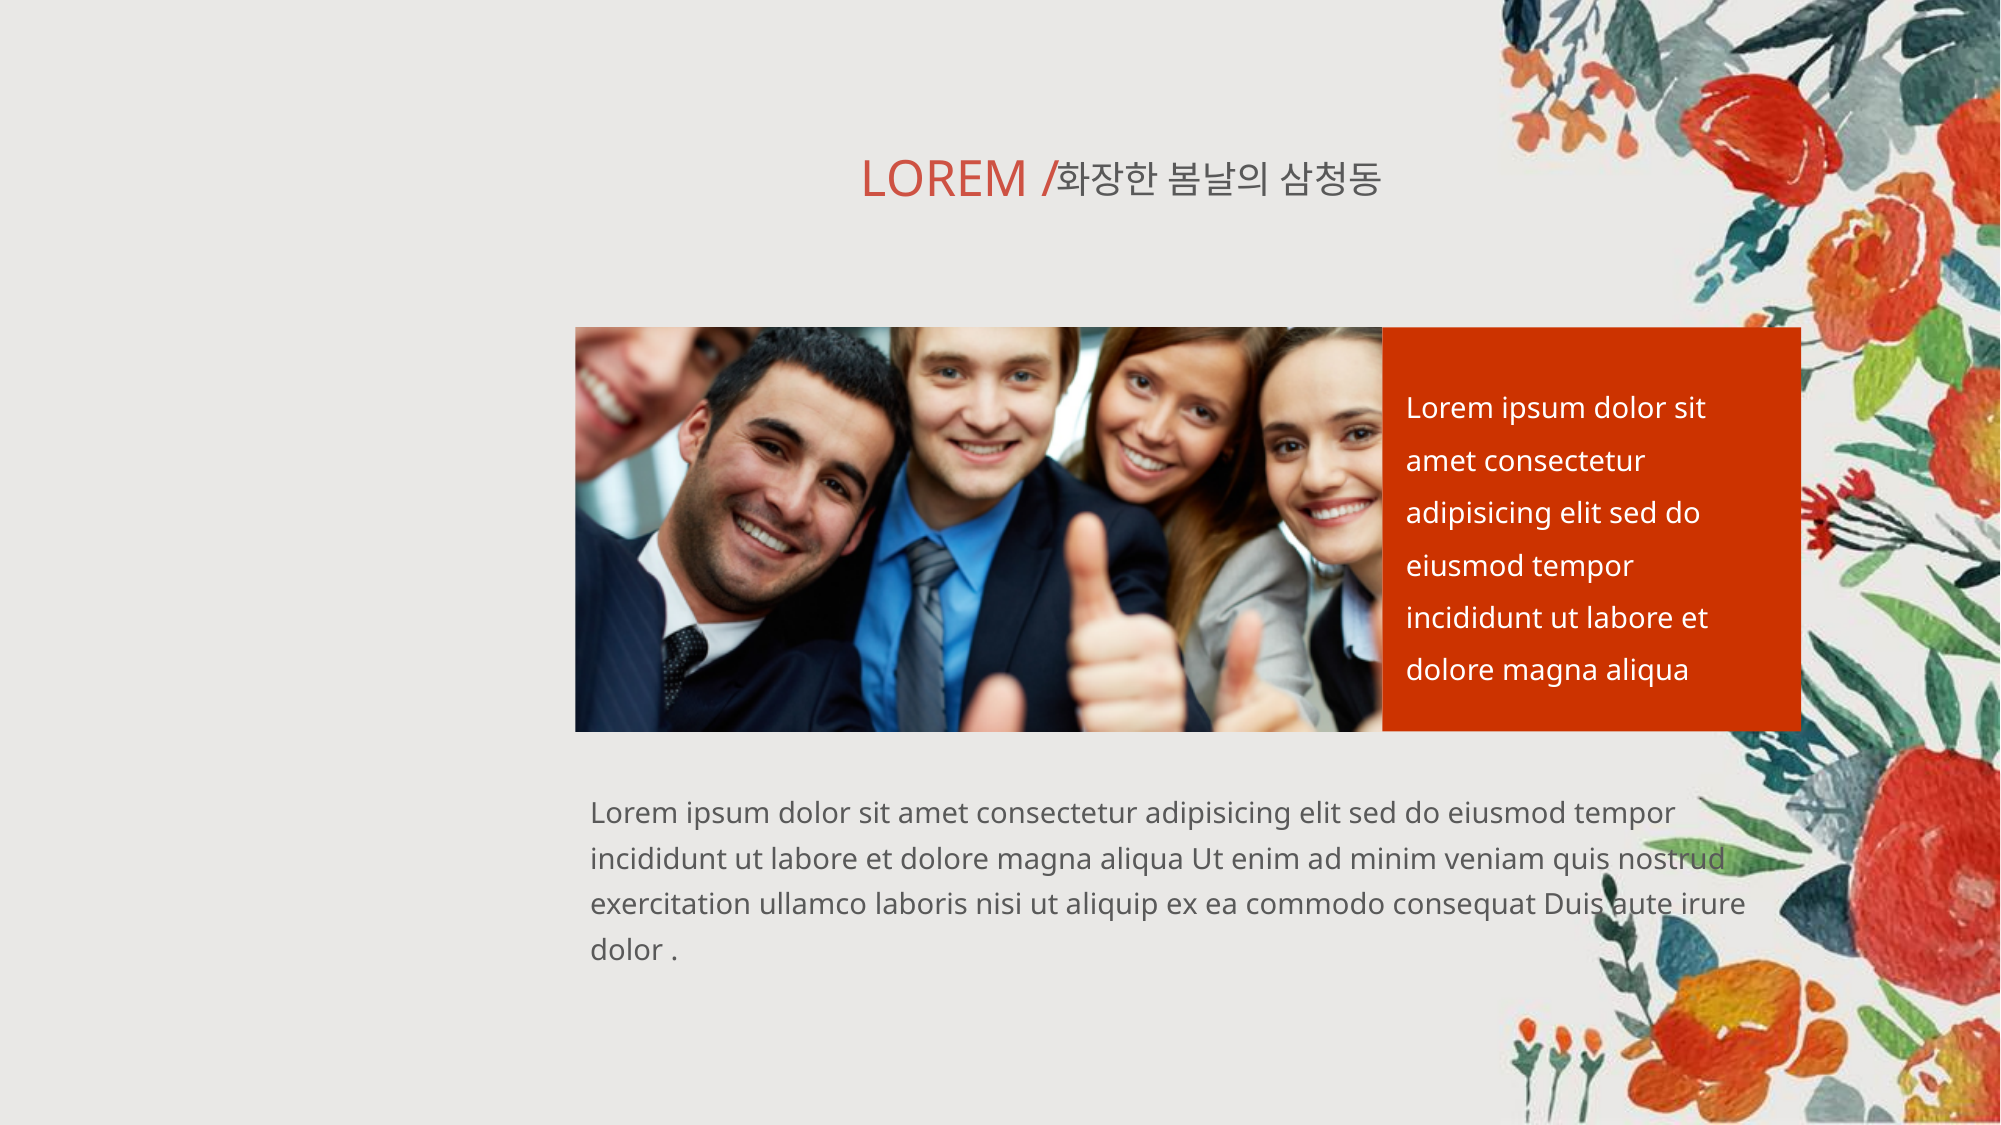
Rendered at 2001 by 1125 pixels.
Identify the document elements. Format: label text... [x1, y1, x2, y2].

text_box Lorem ipsum dolor sit amet consectetur adipisicing elit sed do eiusmod tempor incididunt ut labore et dolore magna aliqua Ut enim ad minim veniam quis nostrud exercitation ullamco laboris nisi ut aliquip ex ea commodo consequat Duis aute irure dolor . [575, 776, 1801, 978]
text_box LOREM / [846, 139, 1138, 215]
picture [0, 0, 2001, 1125]
text_box 화장한 봄날의 삼청동 [1041, 148, 1494, 209]
text_box [575, 327, 1382, 732]
text_box Lorem ipsum dolor sit amet consectetur adipisicing elit sed do eiusmod tempor incididunt ut labore et dolore magna aliqua [1382, 327, 1802, 732]
